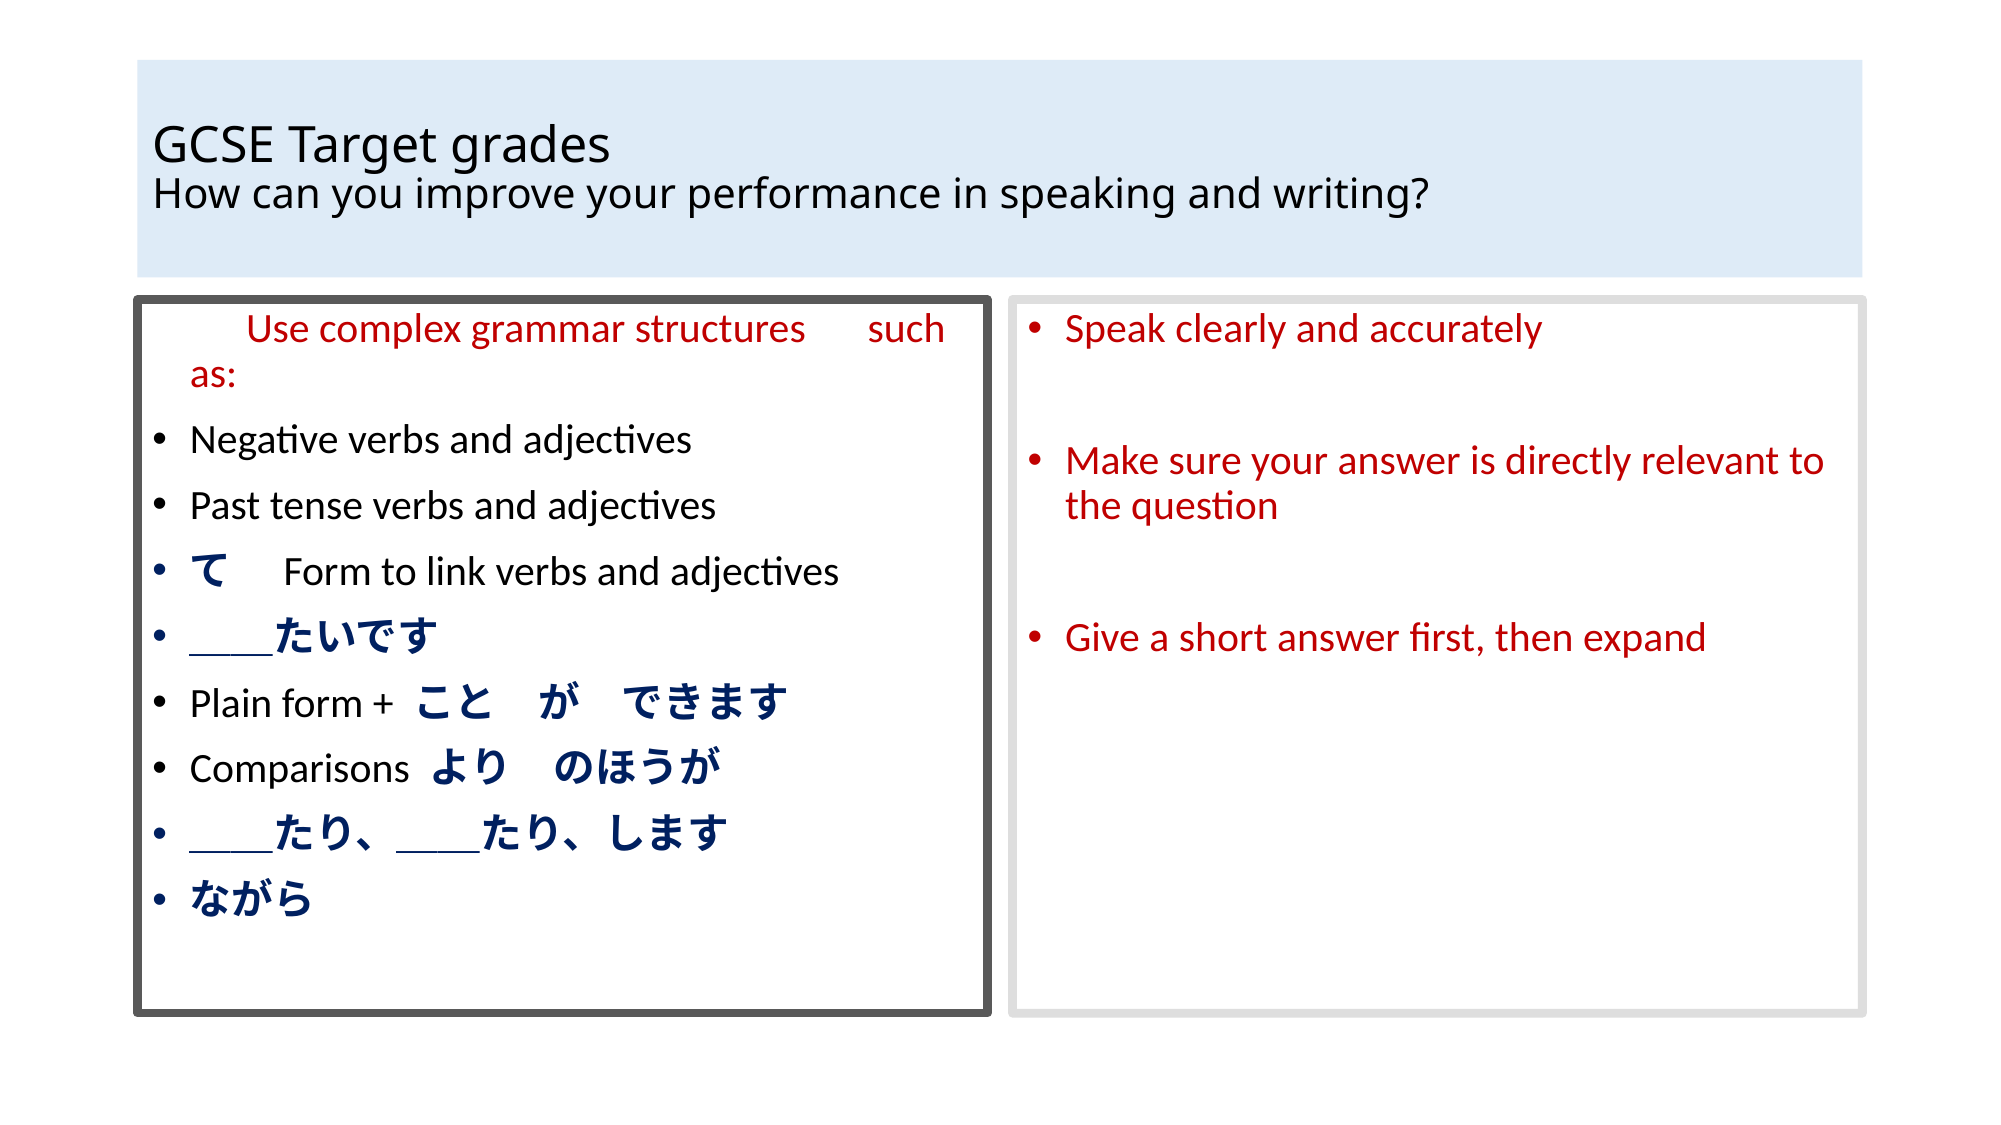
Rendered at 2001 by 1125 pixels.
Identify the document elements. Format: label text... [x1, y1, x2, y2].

list Use complex grammar structures such as: Negative verbs and adjectives Past tense verbs and adjectives て Form to link verbs and adjectives ＿＿たいです Plain form + こと が できます Comparisons より のほうが ＿＿たり、＿＿たり、します ながら [137, 299, 988, 1014]
title GCSE Target grades How can you improve your performance in speaking and writing? [137, 59, 1863, 278]
list Speak clearly and accurately Make sure your answer is directly relevant to the question Give a short answer first, then expand [1012, 299, 1863, 1014]
